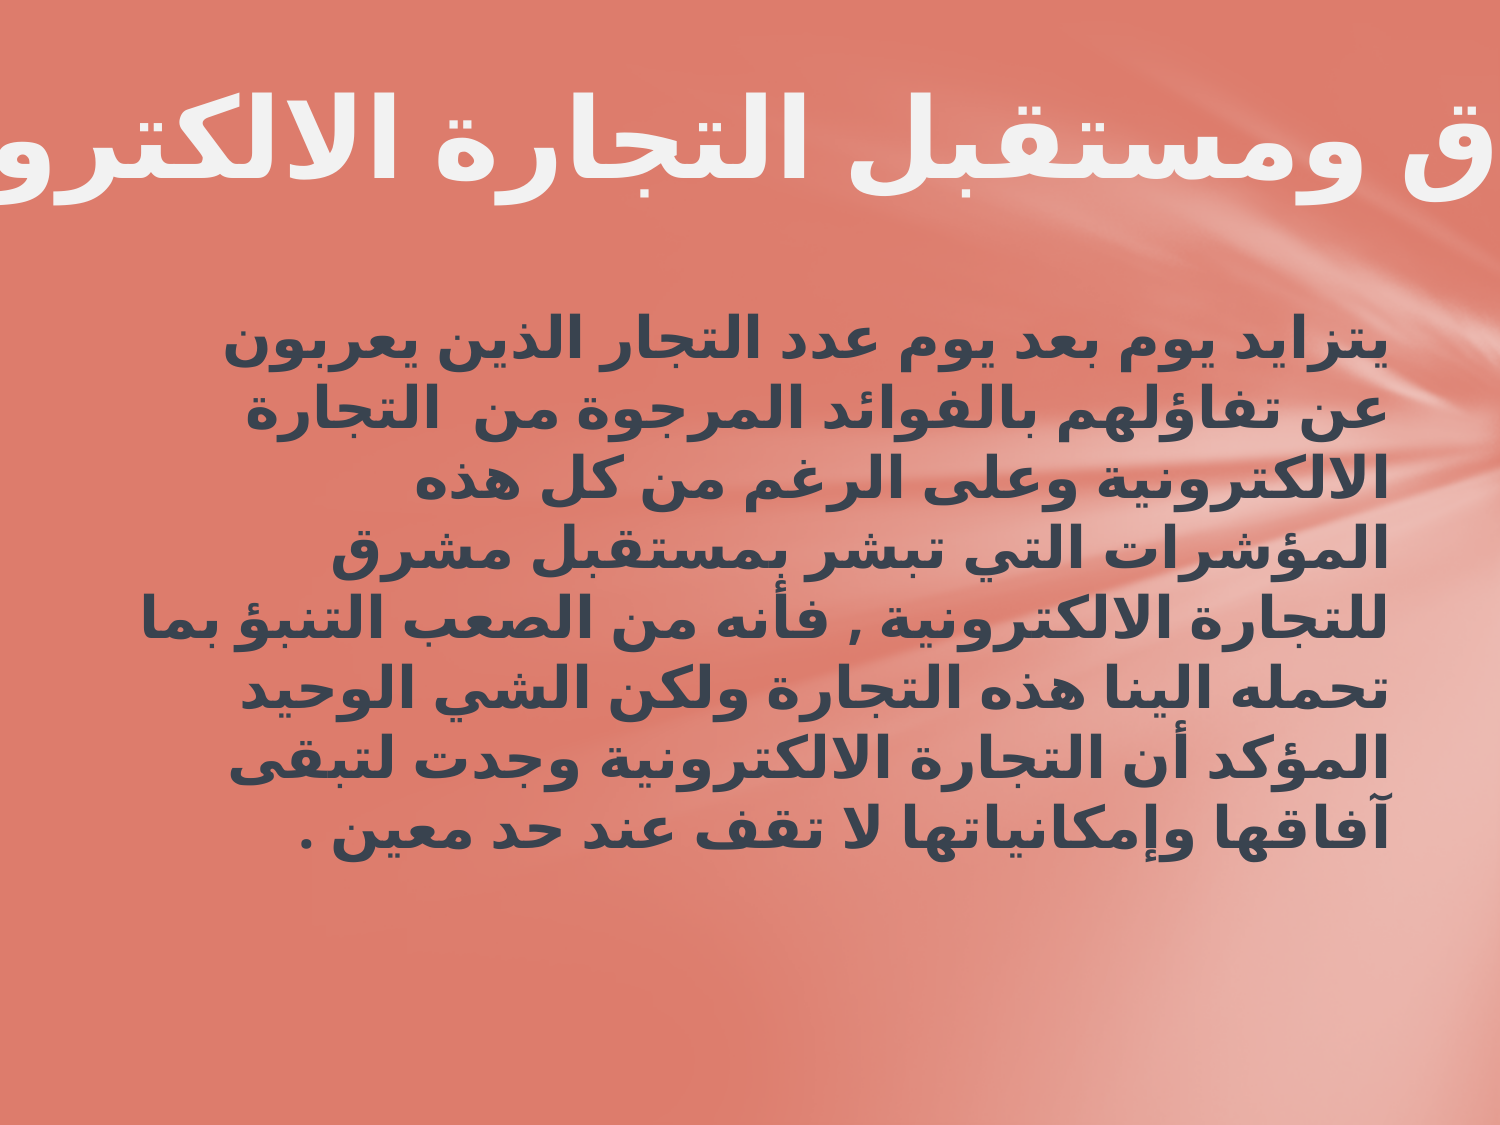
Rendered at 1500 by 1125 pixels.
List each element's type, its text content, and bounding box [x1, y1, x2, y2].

text_box يتزايد يوم بعد يوم عدد التجار الذين يعربون عن تفاؤلهم بالفوائد المرجوة من التجارة الالكترونية وعلى الرغم من كل هذه المؤشرات التي تبشر بمستقبل مشرق للتجارة الالكترونية , فأنه من الصعب التنبؤ بما تحمله الينا هذه التجارة ولكن الشي الوحيد المؤكد أن التجارة الالكترونية وجدت لتبقى آفاقها وإمكانياتها لا تقف عند حد معين . [105, 292, 1407, 868]
text_box أفاق ومستقبل التجارة الالكترونية [0, 58, 1500, 209]
